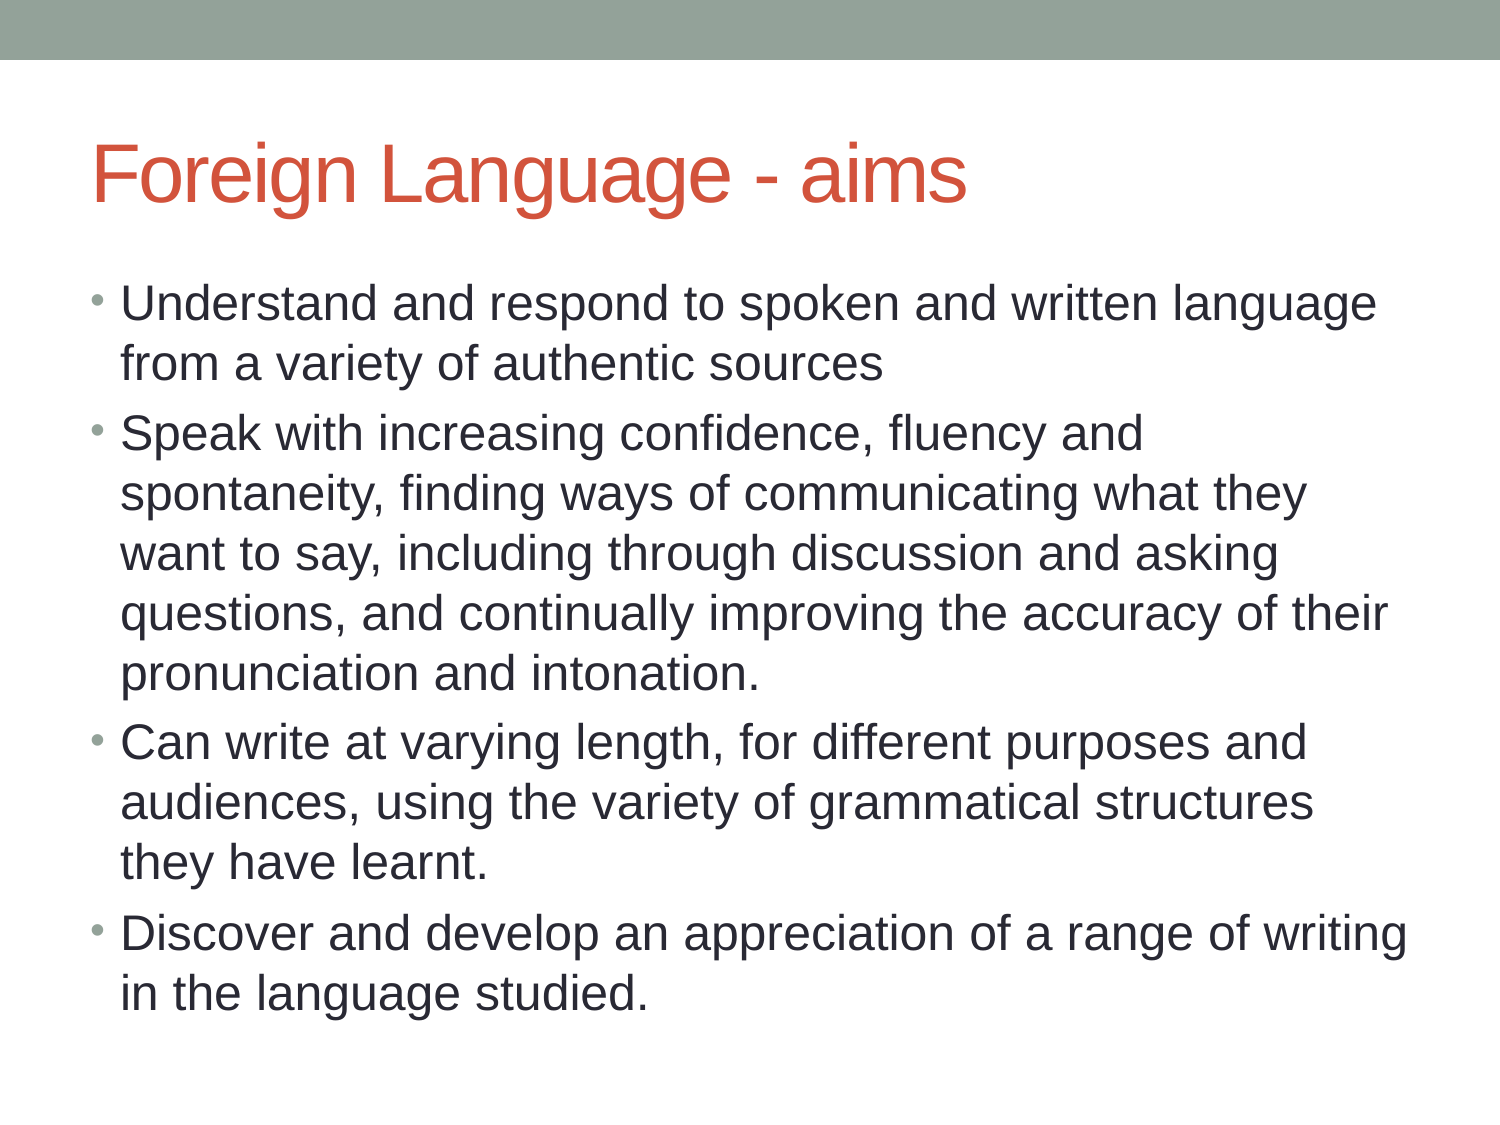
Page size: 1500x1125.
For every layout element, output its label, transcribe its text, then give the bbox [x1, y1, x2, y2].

title Foreign Language - aims [75, 87, 1425, 250]
list Understand and respond to spoken and written language from a variety of authentic sources Speak with increasing confidence, fluency and spontaneity, finding ways of communicating what they want to say, including through discussion and asking questions, and continually improving the accuracy of their pronunciation and intonation. Can write at varying length, for different purposes and audiences, using the variety of grammatical structures they have learnt. Discover and develop an appreciation of a range of writing in the language studied. [75, 262, 1425, 1063]
